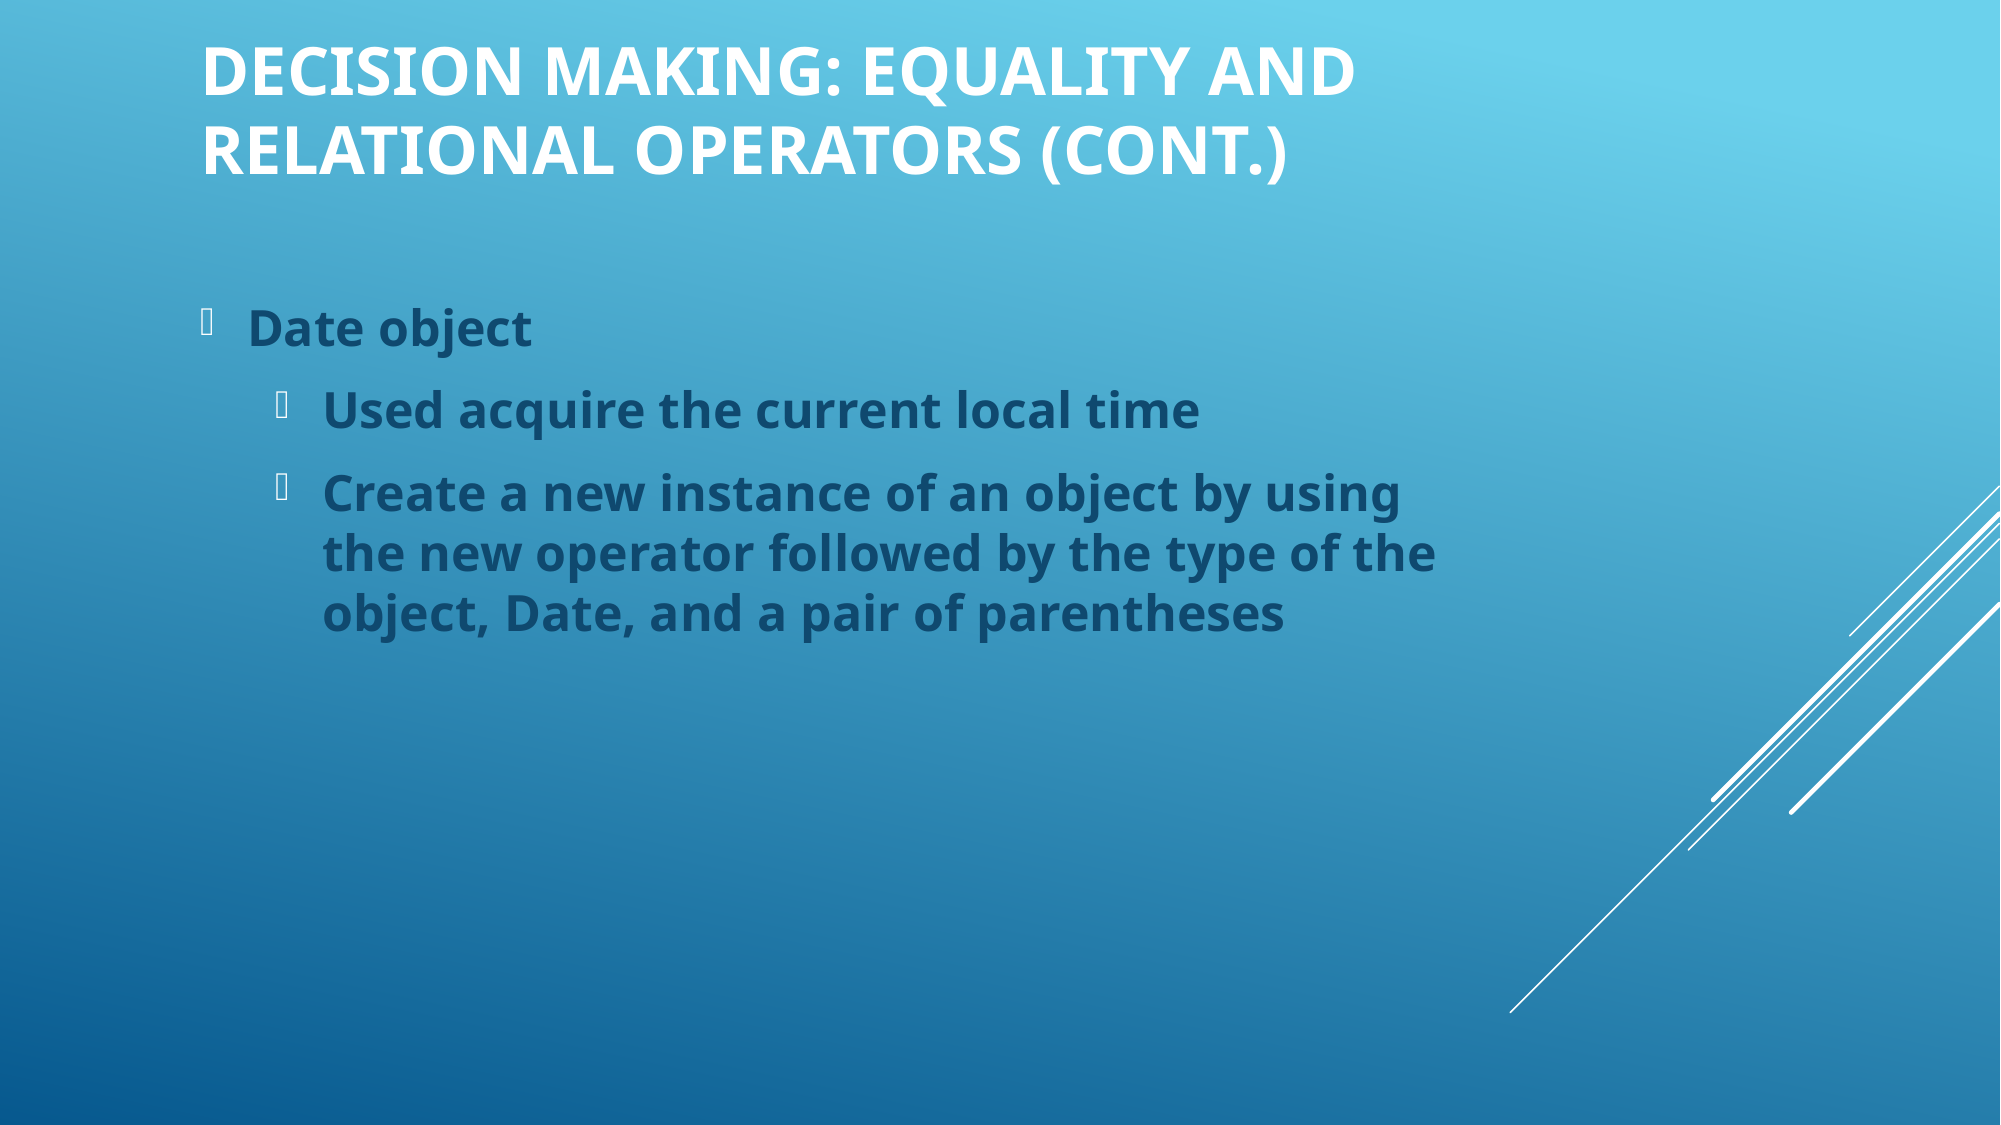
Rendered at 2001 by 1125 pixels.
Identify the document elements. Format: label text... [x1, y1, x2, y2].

text_box Date object Used acquire the current local time Create a new instance of an object by using the new operator followed by the type of the object, Date, and a pair of parentheses [185, 288, 1498, 800]
text_box Decision Making: Equality and Relational Operators (Cont.) [185, 20, 1536, 209]
